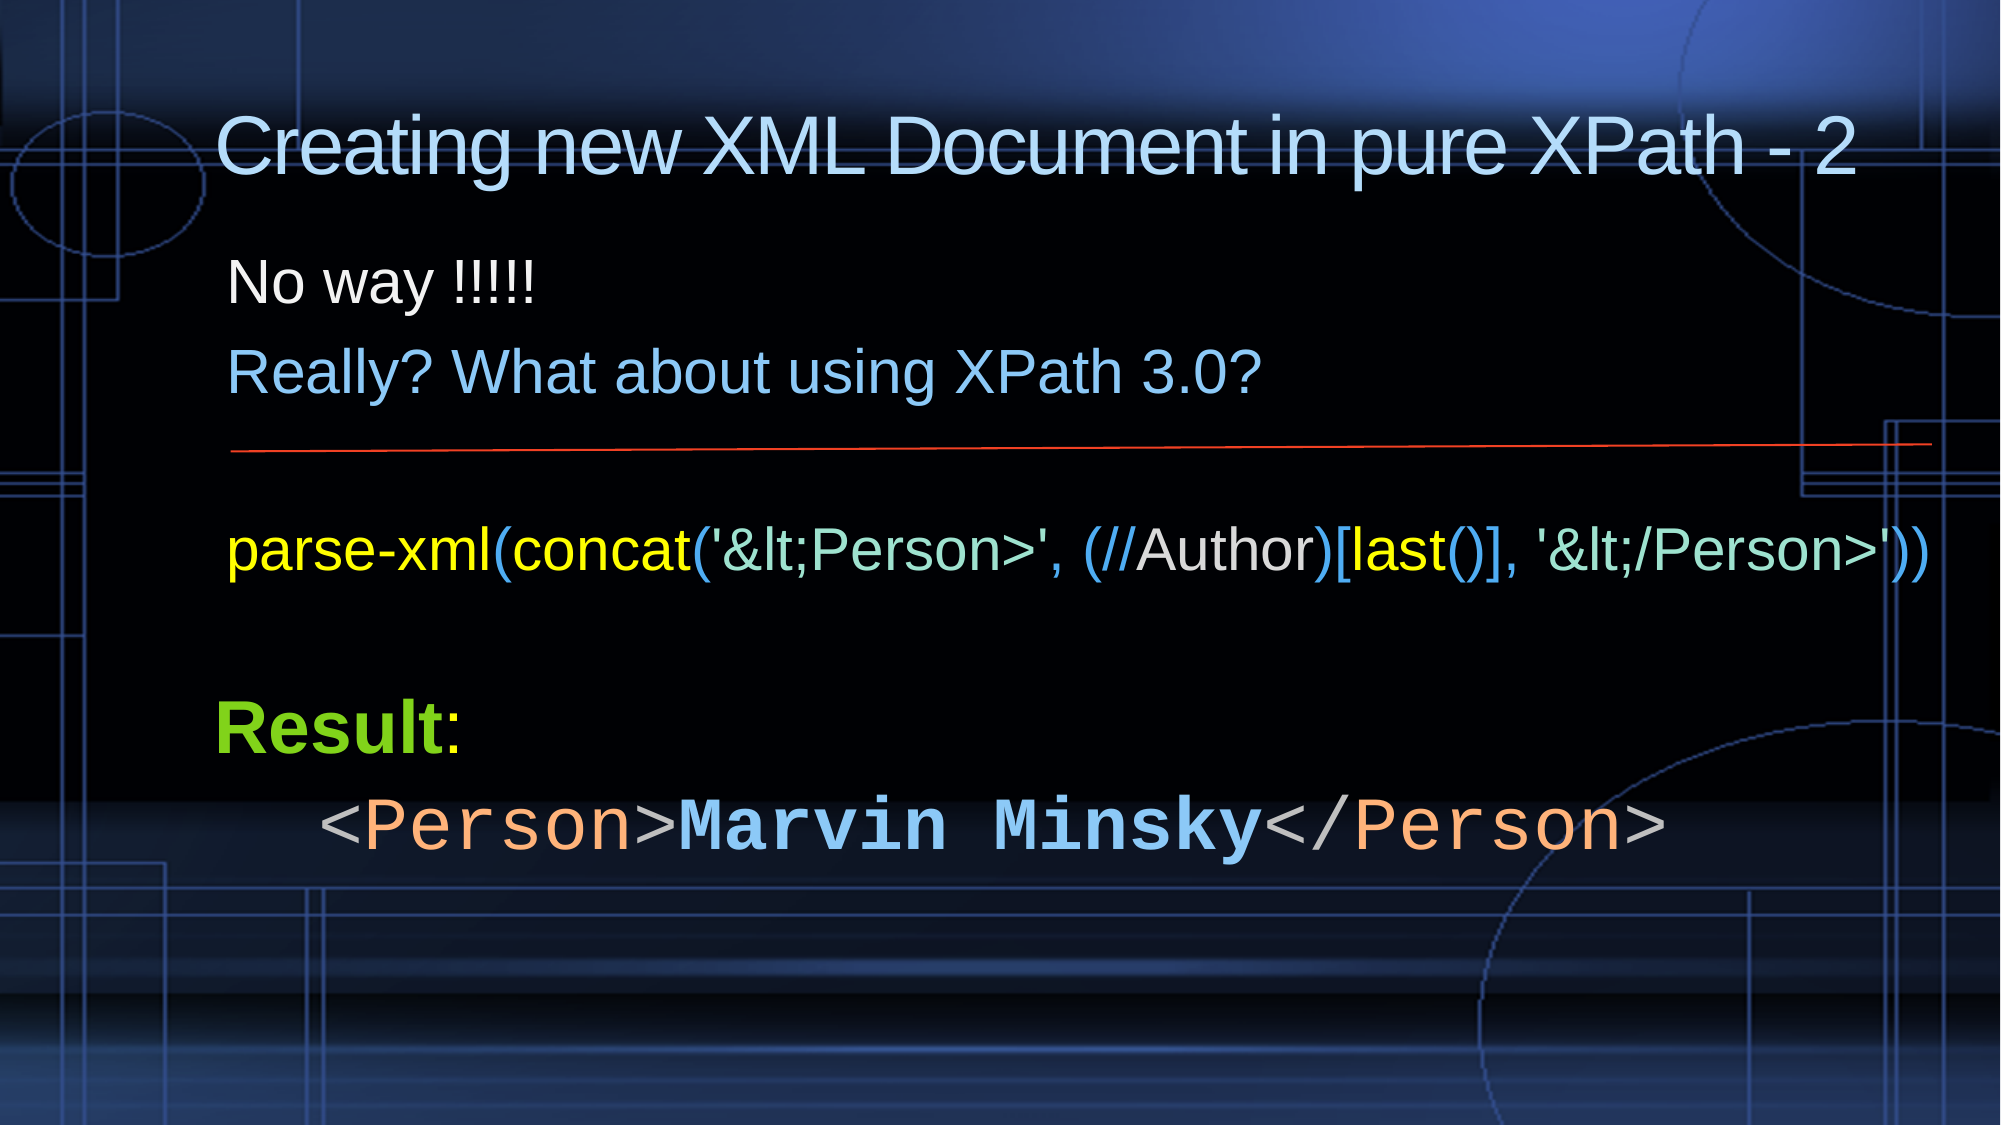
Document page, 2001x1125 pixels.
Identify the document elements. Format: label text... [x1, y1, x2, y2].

title Creating new XML Document in pure XPath - 2 [200, 83, 1900, 233]
list No way !!!!! Really? What about using XPath 3.0? parse-xml(concat('&lt;Person>', (//Author)[last()], '&lt;/Person>')) Result: <Person>Marvin Minsky</Person> [200, 233, 1967, 1042]
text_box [229, 443, 1933, 452]
picture [0, 0, 2001, 1125]
